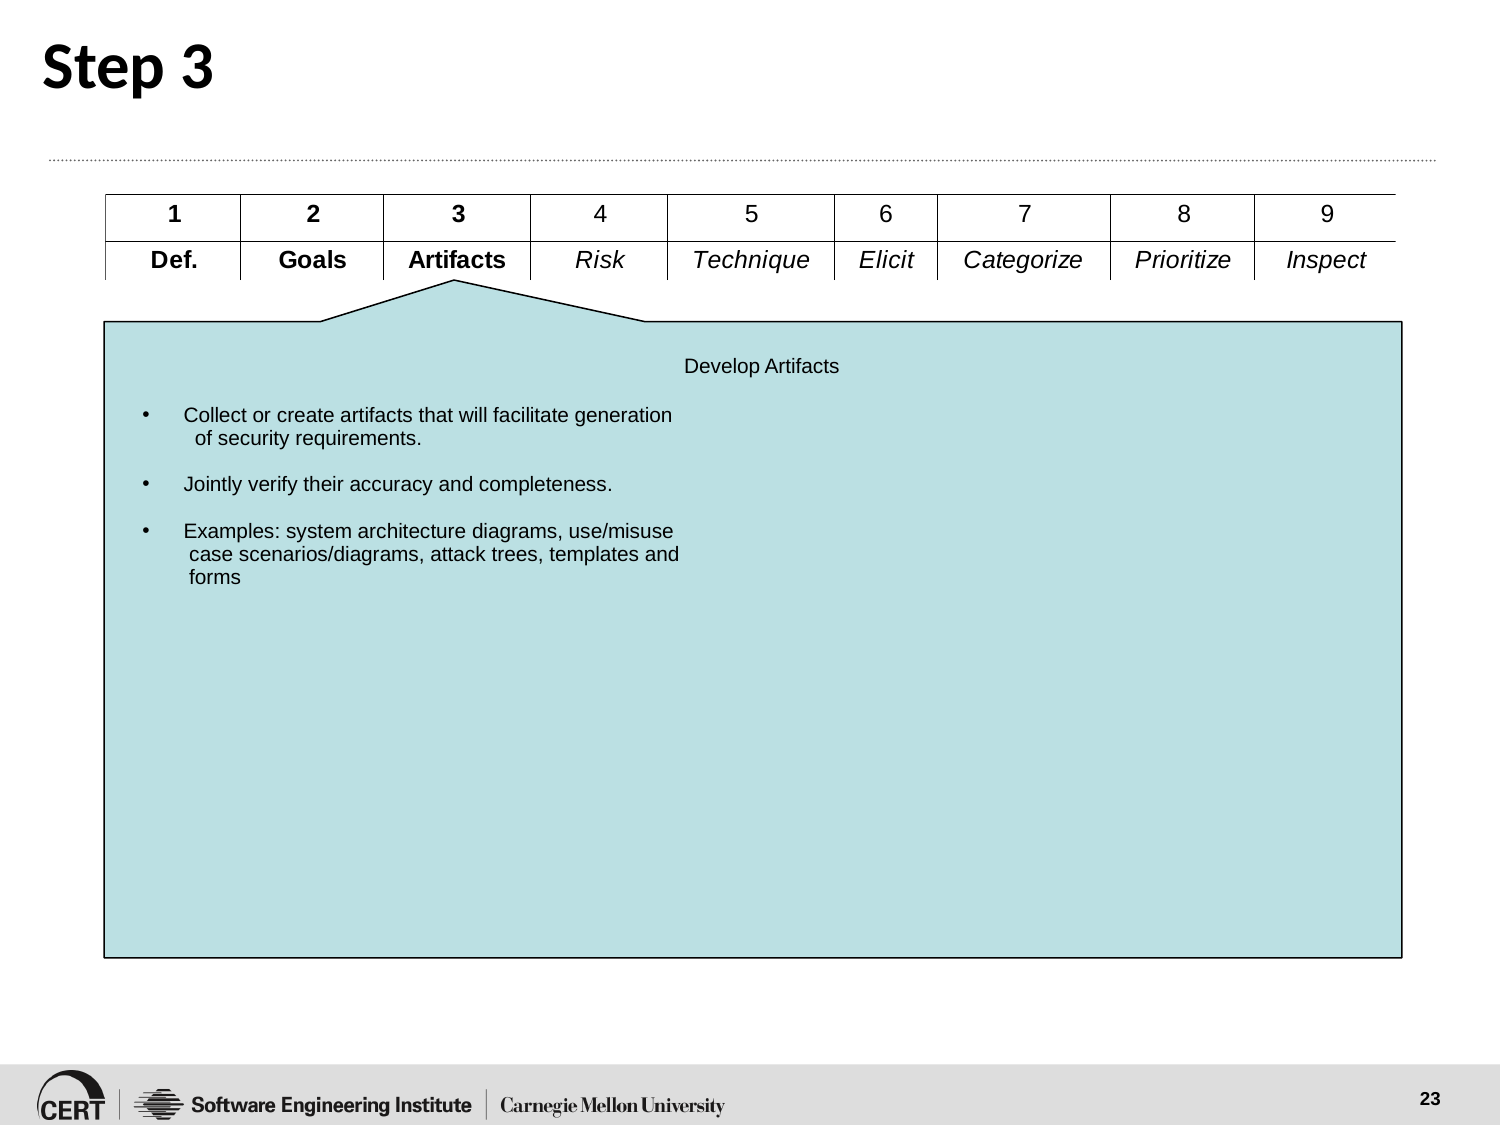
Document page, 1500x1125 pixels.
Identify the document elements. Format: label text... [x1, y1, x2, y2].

picture [37, 1069, 725, 1122]
text_box [104, 321, 1402, 958]
title Step 3 [42, 37, 1434, 155]
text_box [105, 194, 1399, 313]
text_box Develop Artifacts Collect or create artifacts that will facilitate generation of security requirements. Jointly verify their accuracy and completeness. Examples: system architecture diagrams, use/misuse case scenarios/diagrams, attack trees, templates and forms [127, 347, 1397, 921]
